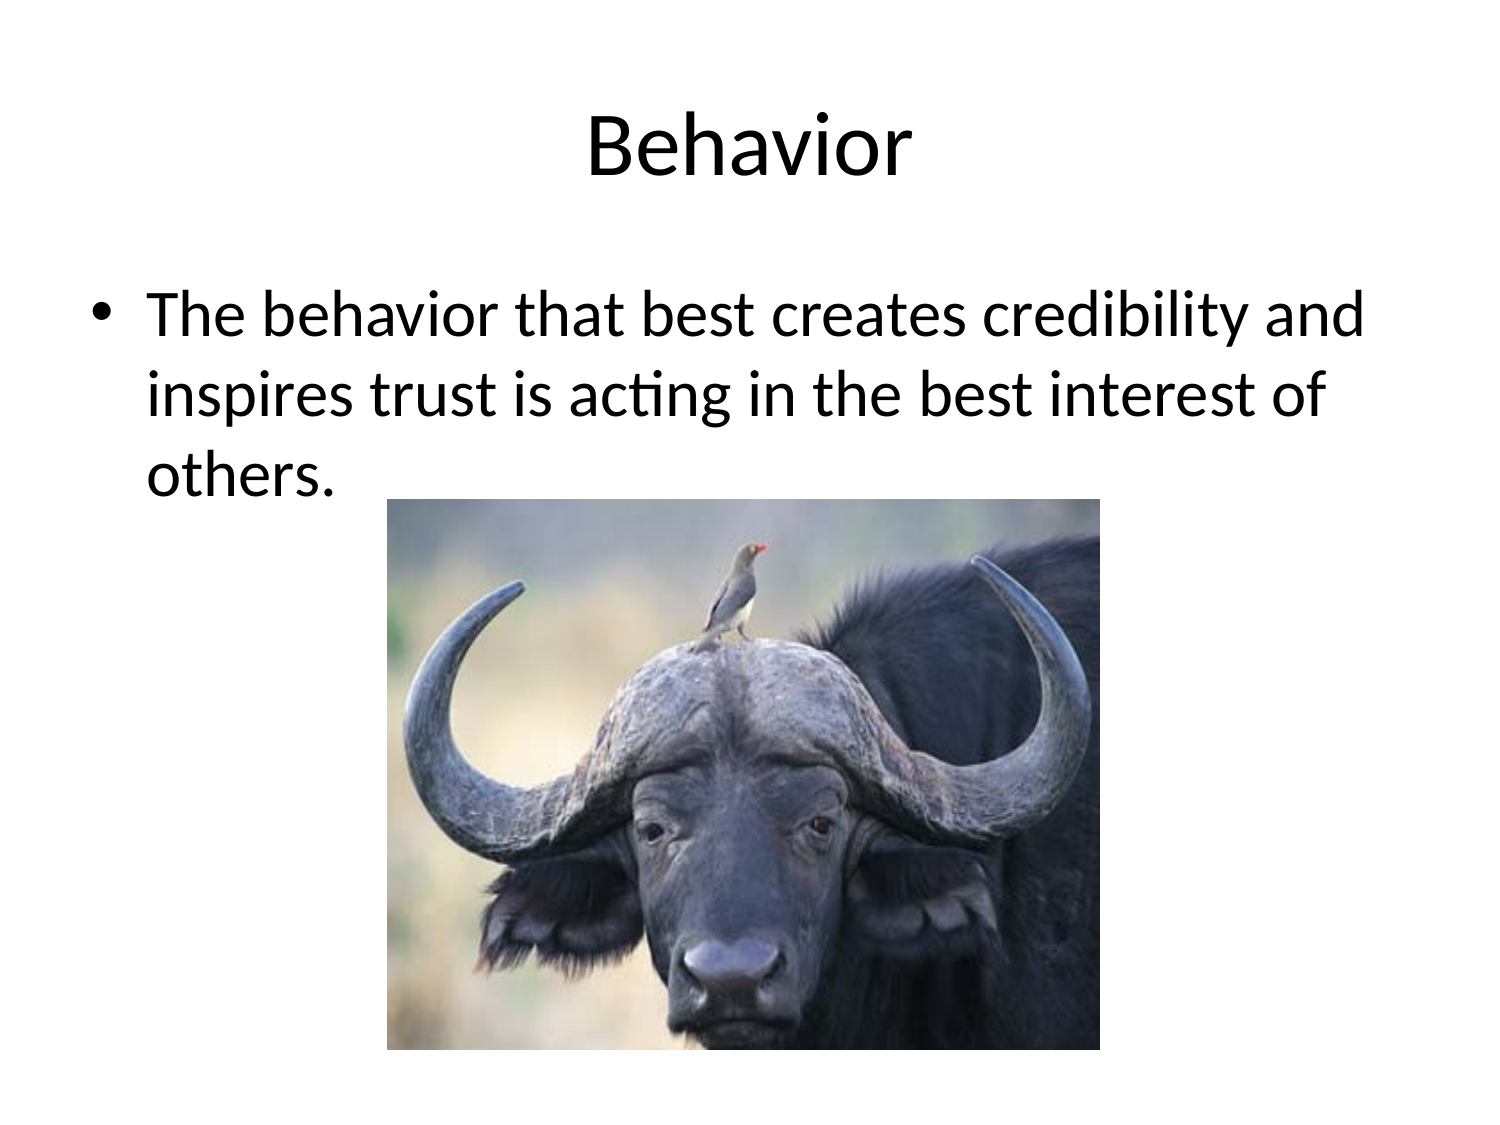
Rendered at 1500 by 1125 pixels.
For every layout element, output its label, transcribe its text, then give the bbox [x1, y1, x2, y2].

list The behavior that best creates credibility and inspires trust is acting in the best interest of others. [75, 262, 1425, 1005]
picture [387, 499, 1101, 1051]
title Behavior [75, 45, 1425, 233]
